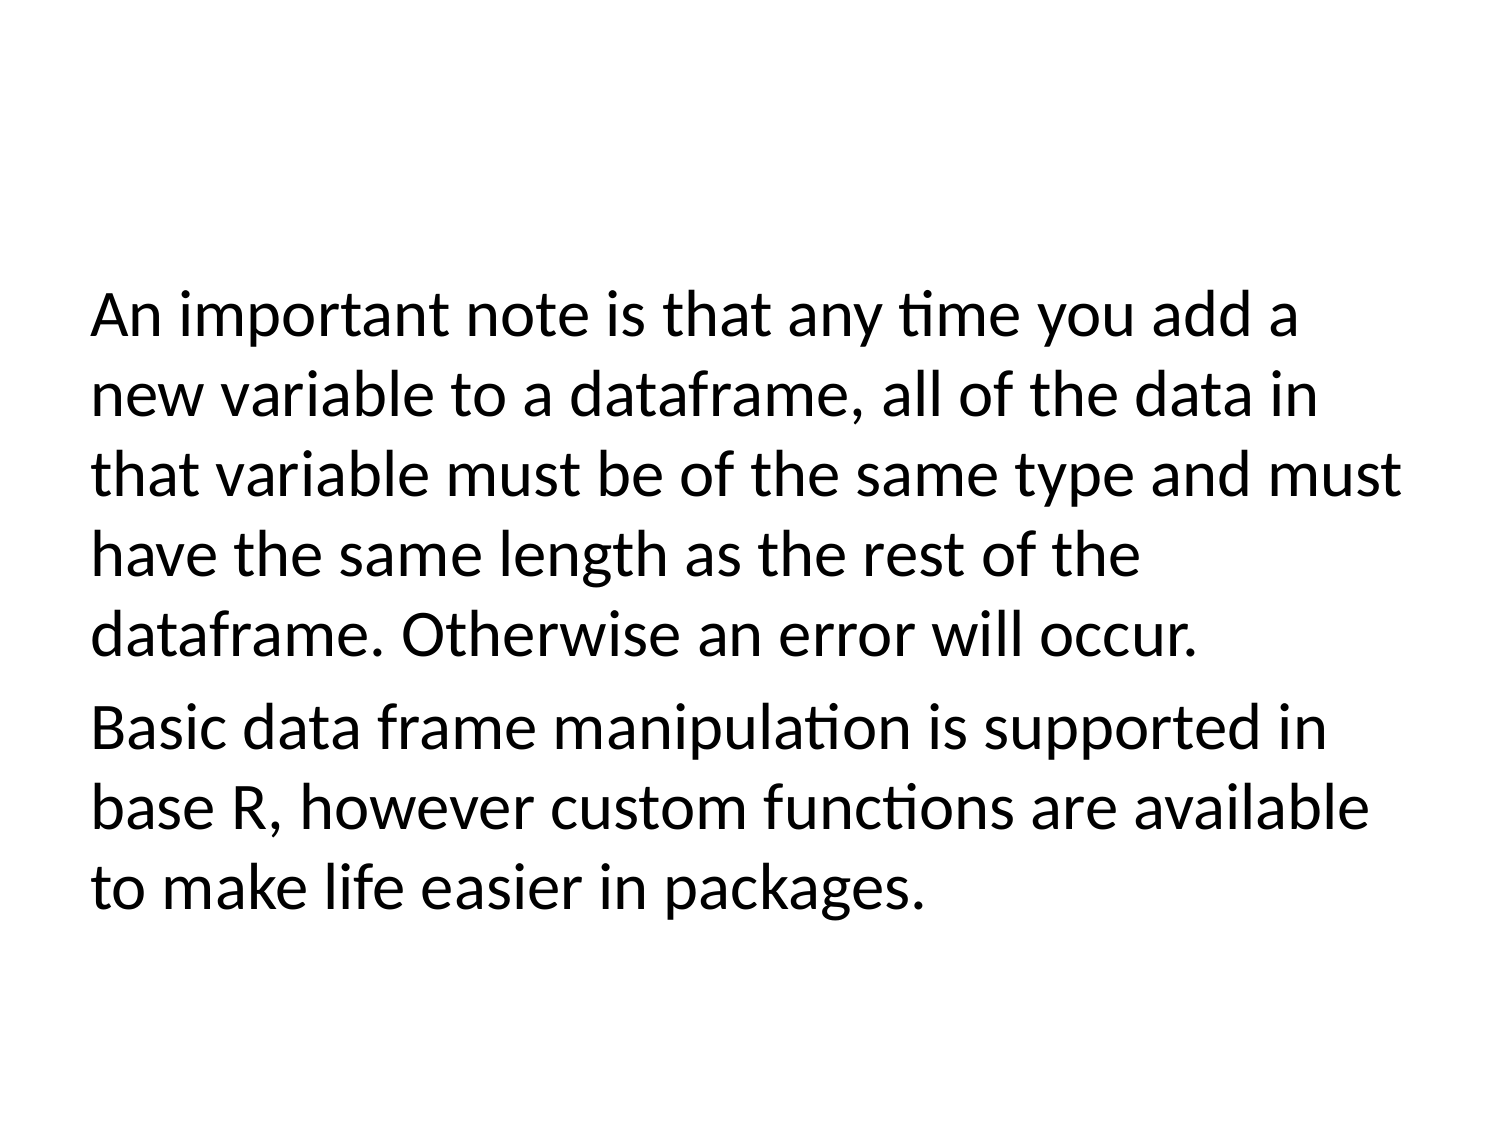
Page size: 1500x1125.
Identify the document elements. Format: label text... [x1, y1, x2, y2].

list An important note is that any time you add a new variable to a dataframe, all of the data in that variable must be of the same type and must have the same length as the rest of the dataframe. Otherwise an error will occur. Basic data frame manipulation is supported in base R, however custom functions are available to make life easier in packages. [75, 262, 1425, 1005]
